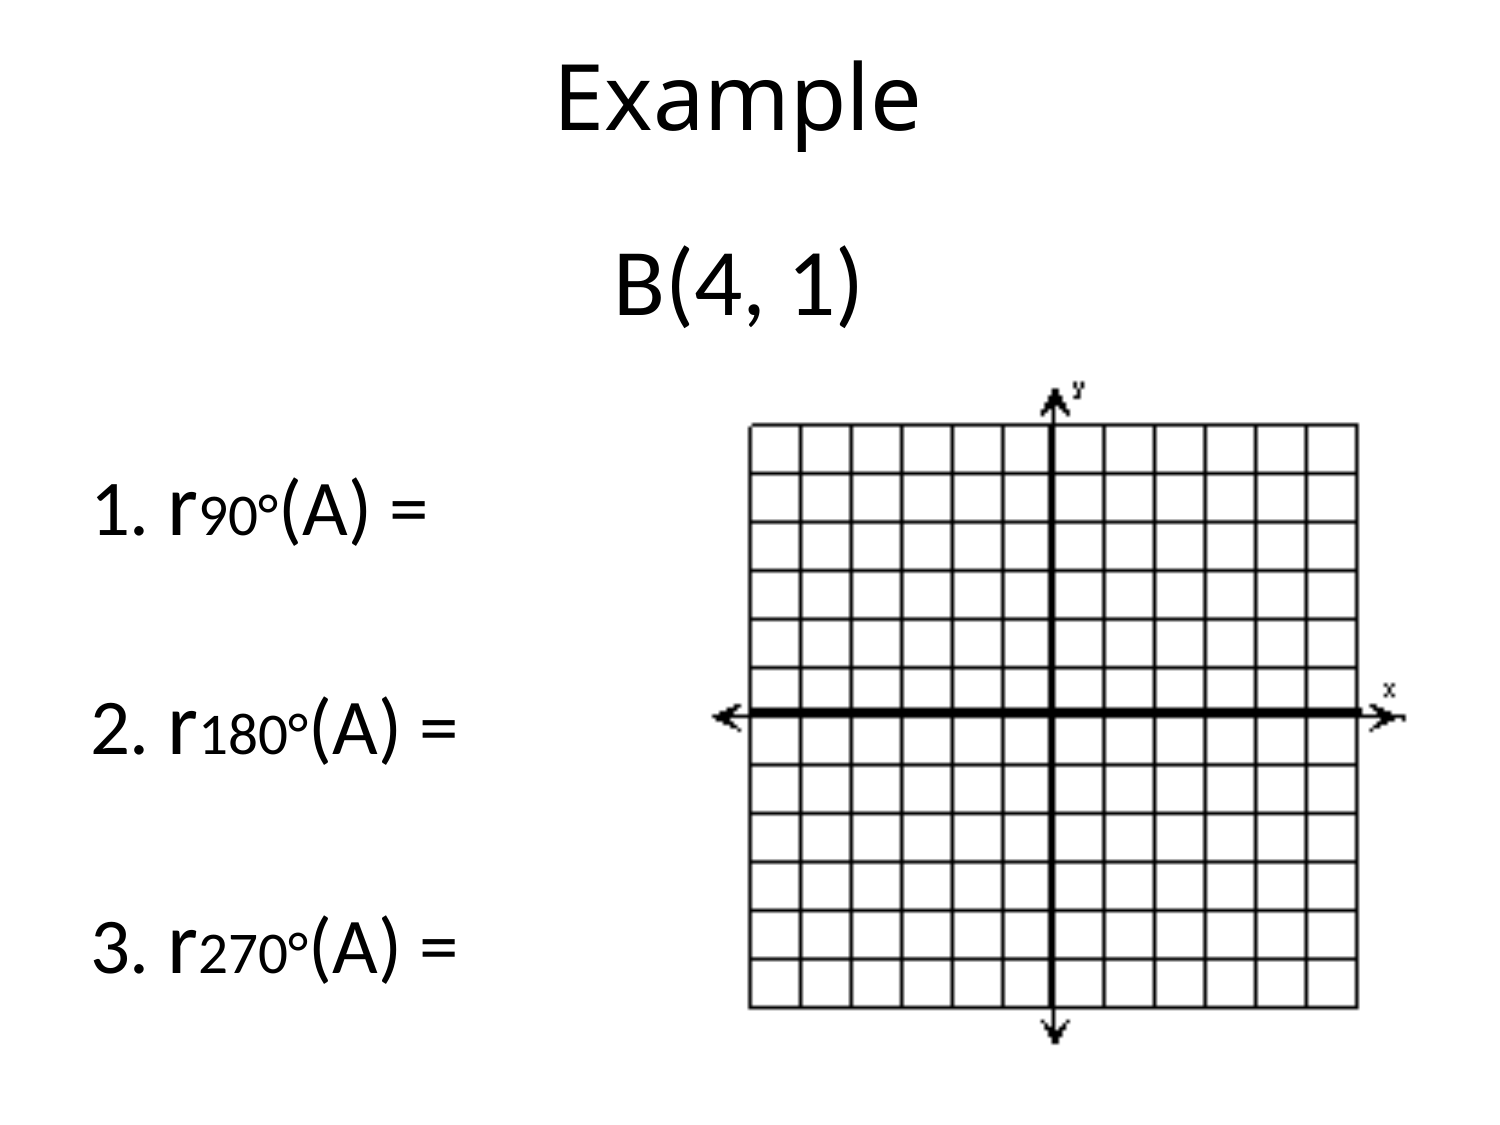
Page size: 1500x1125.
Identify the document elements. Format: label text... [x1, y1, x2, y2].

title Example [75, 0, 1425, 188]
list B(4, 1) 1. r90°(A) = 2. r180°(A) = 3. r270°(A) = [75, 212, 1425, 1005]
picture [699, 362, 1426, 1073]
